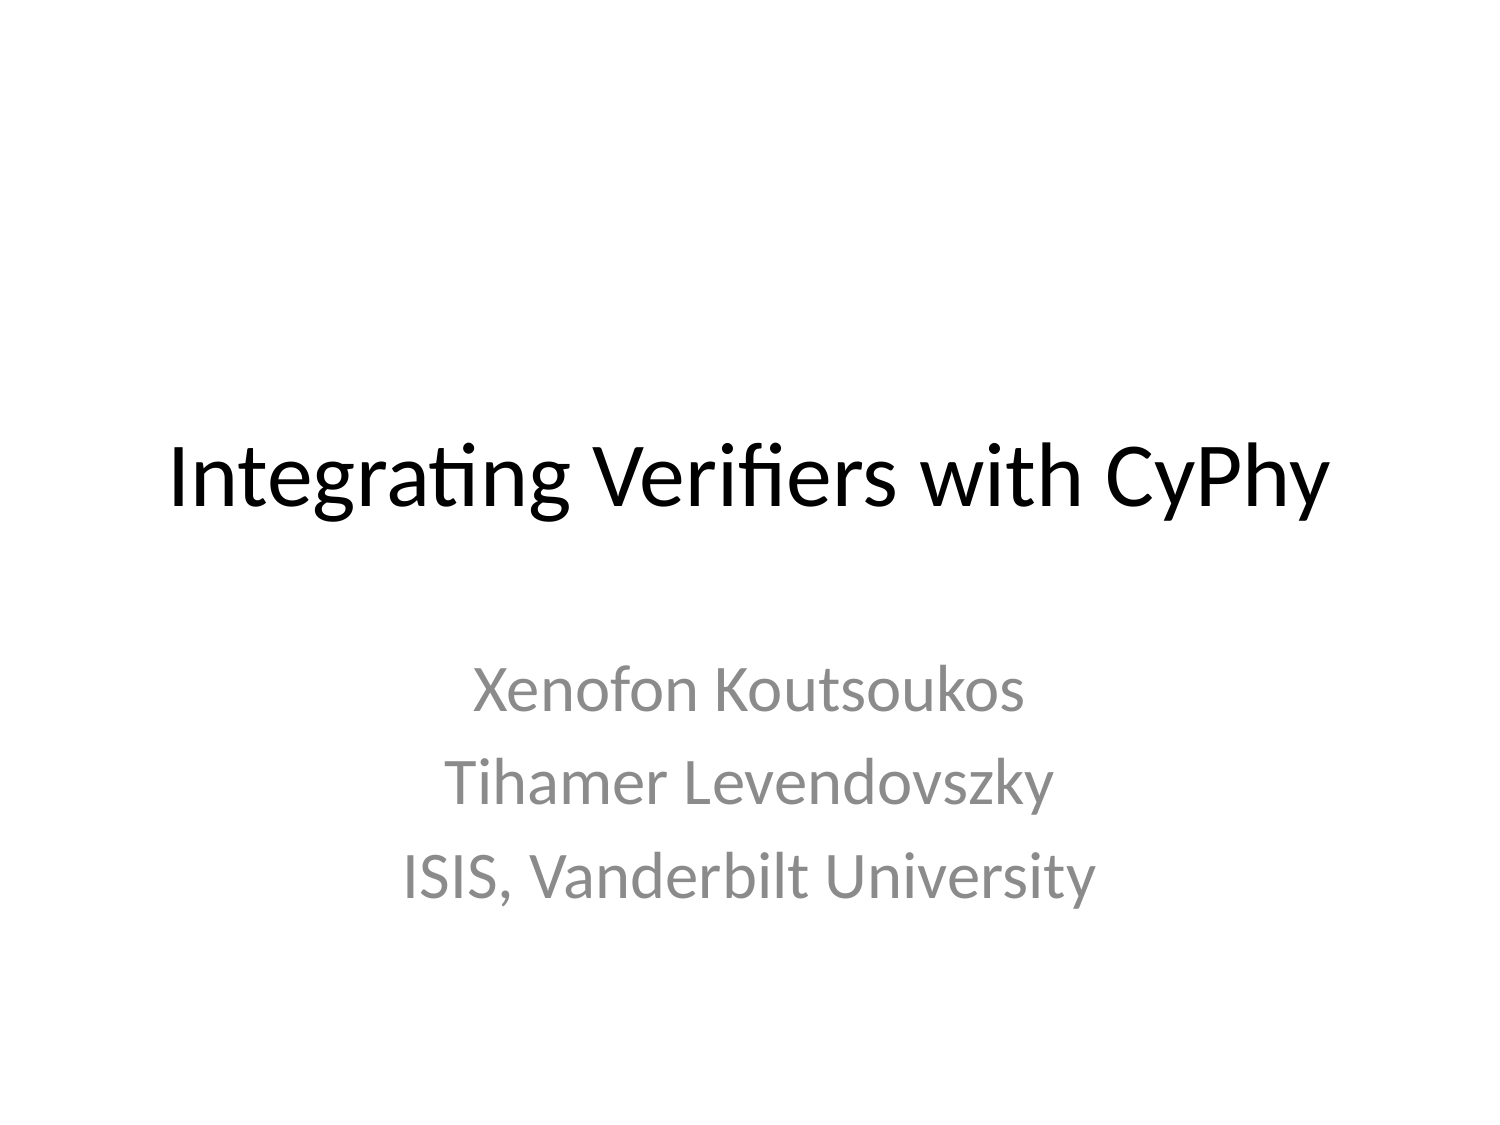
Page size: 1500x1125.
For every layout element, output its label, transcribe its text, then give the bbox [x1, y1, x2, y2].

title Integrating Verifiers with CyPhy [112, 349, 1388, 591]
subtitle Xenofon Koutsoukos Tihamer Levendovszky ISIS, Vanderbilt University [225, 637, 1275, 925]
